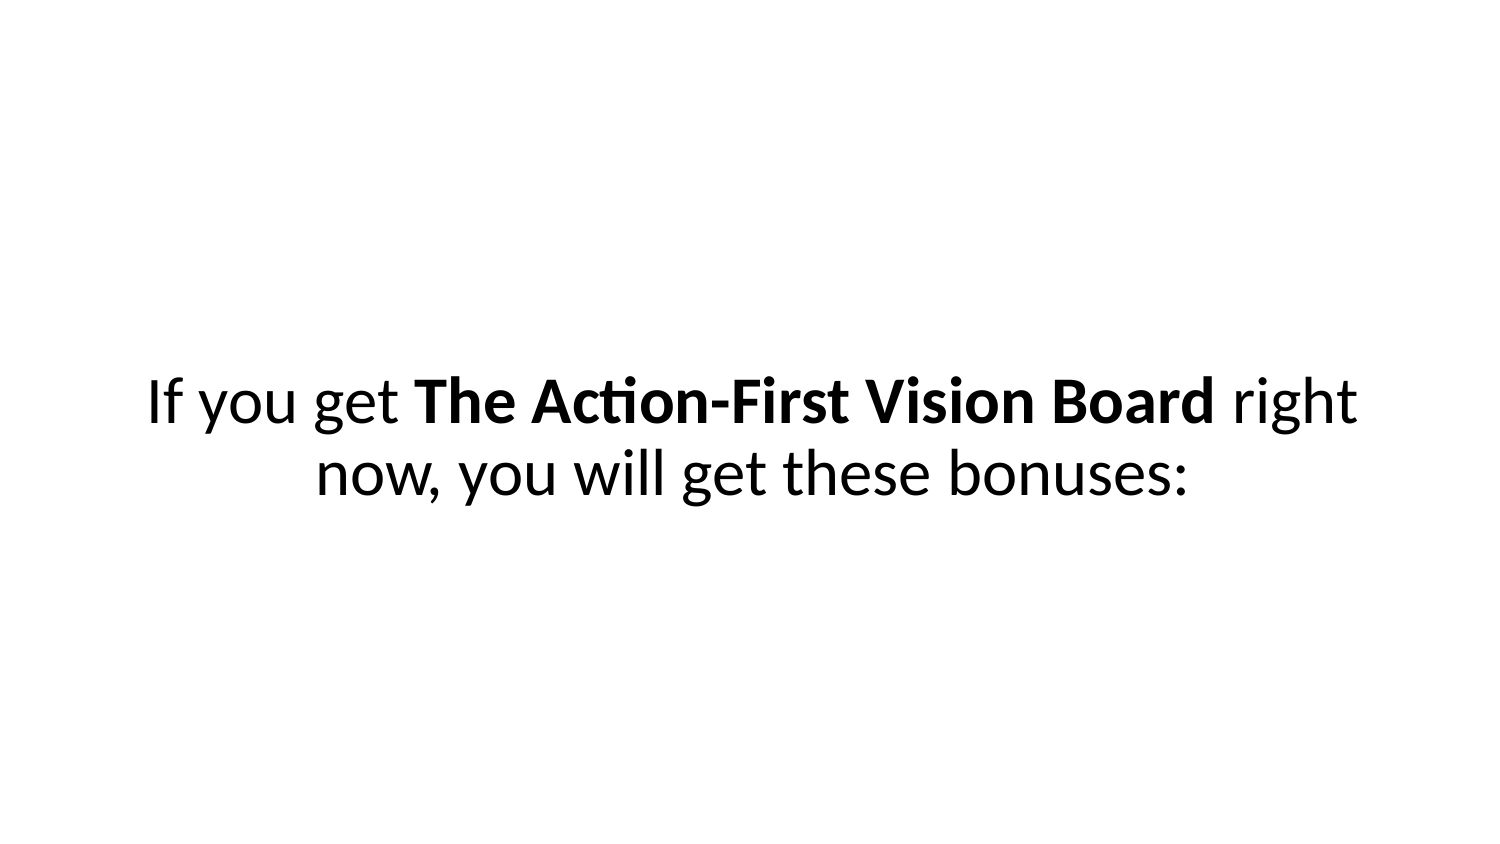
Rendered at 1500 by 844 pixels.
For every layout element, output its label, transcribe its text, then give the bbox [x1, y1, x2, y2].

list If you get The Action-First Vision Board right now, you will get these bonuses: [106, 358, 1400, 611]
